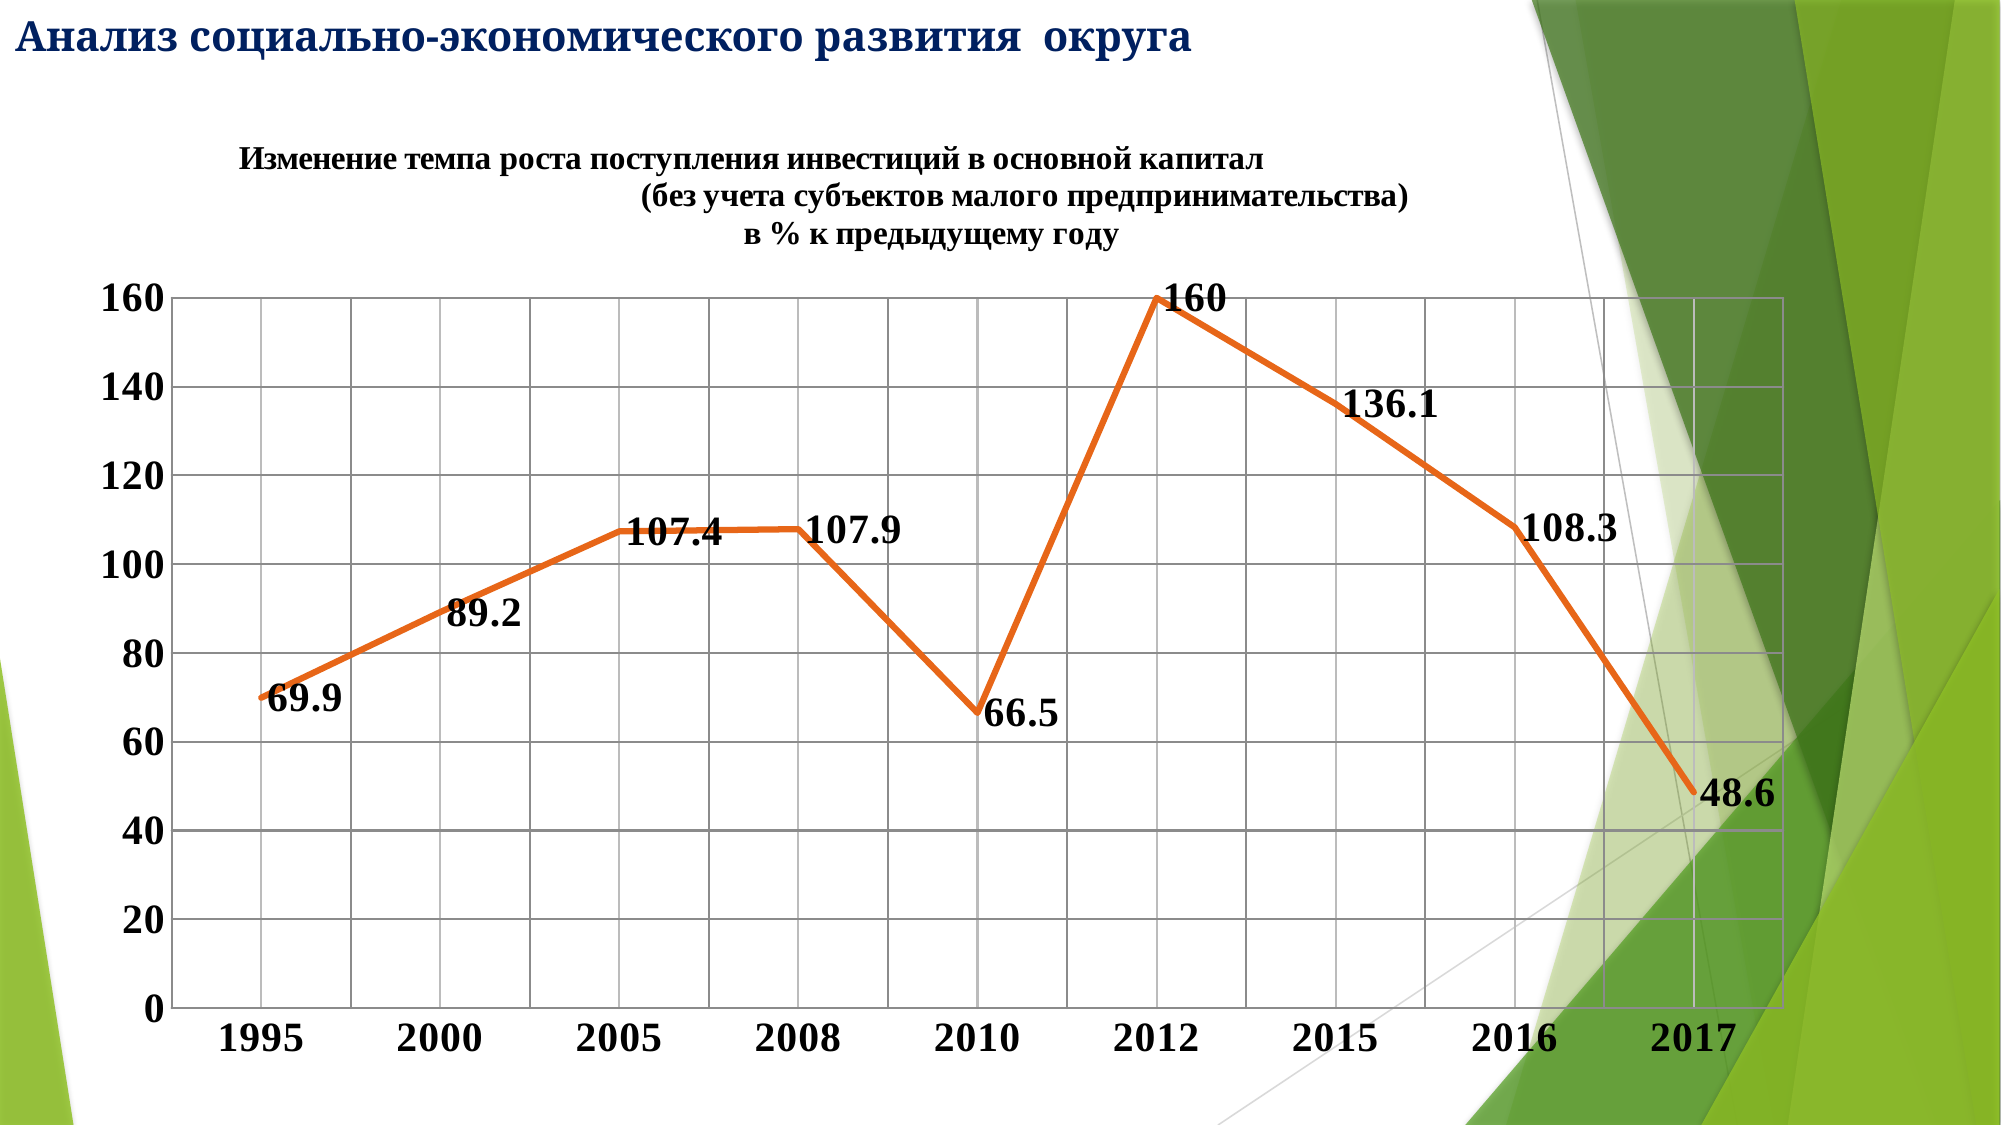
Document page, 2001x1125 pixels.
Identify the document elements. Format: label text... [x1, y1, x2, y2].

title Анализ социально-экономического развития округа [0, 1, 1411, 91]
chart [54, 101, 1810, 1093]
